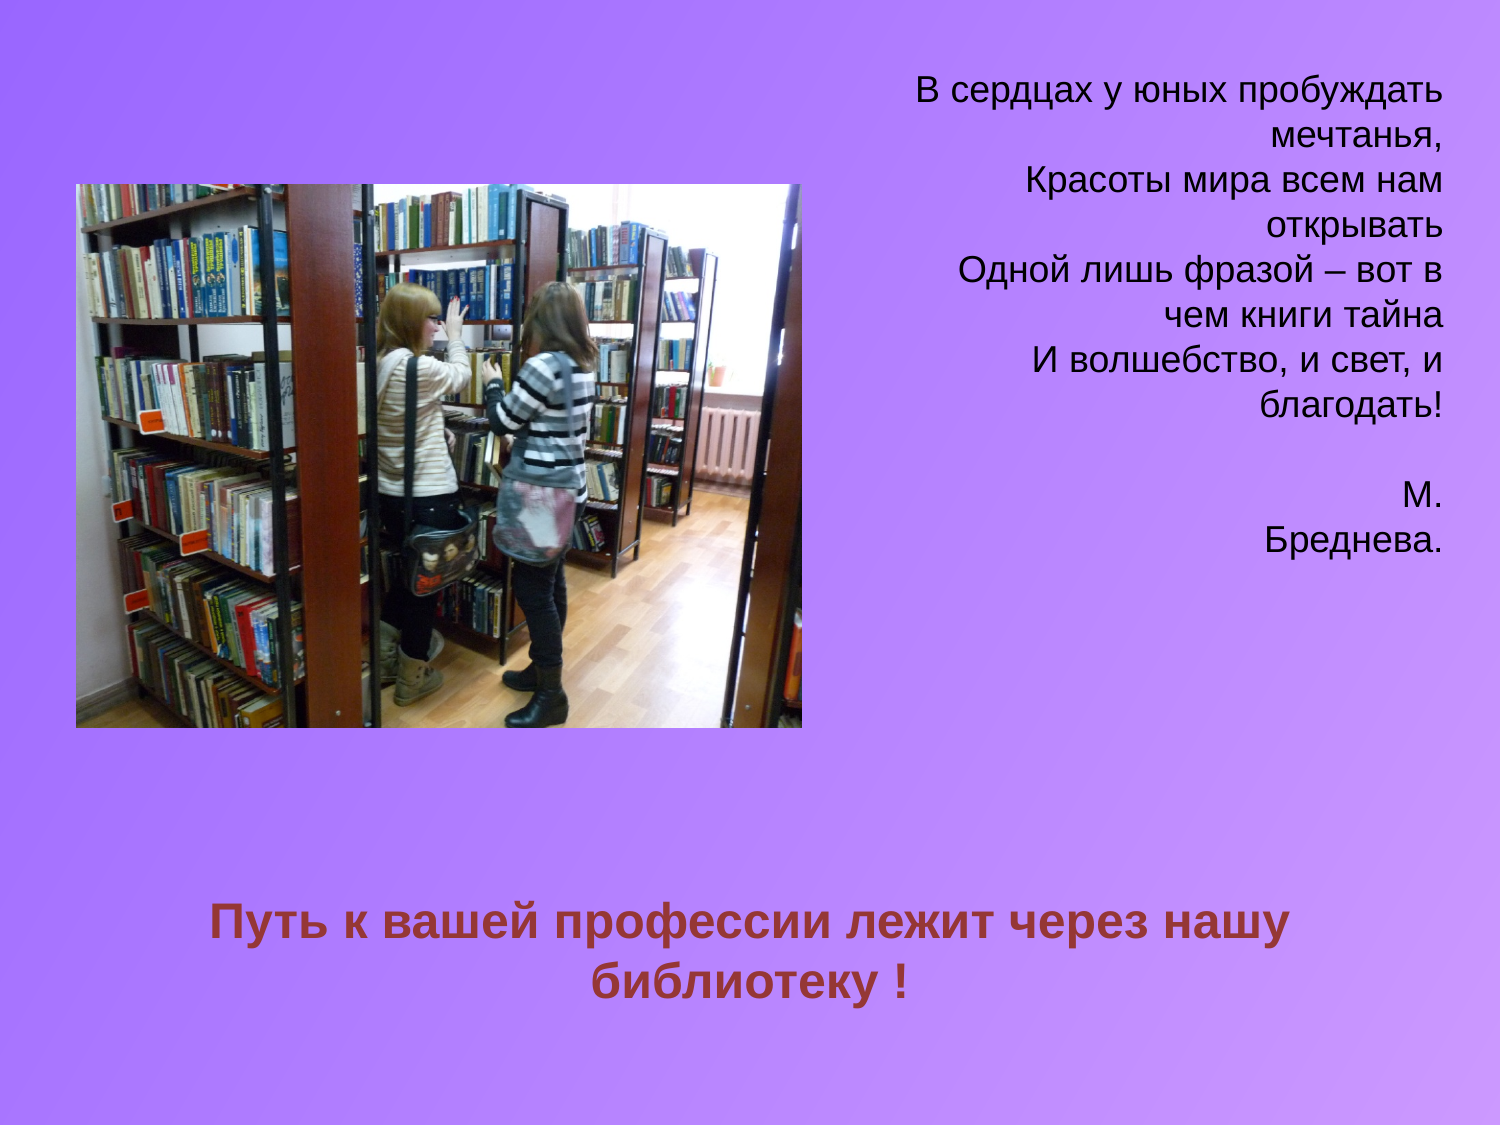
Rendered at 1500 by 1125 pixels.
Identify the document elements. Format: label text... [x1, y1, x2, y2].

picture [76, 184, 802, 729]
text_box Путь к вашей профессии лежит через нашу библиотеку ! [112, 881, 1388, 1017]
text_box В сердцах у юных пробуждать мечтанья, Красоты мира всем нам открывать Одной лишь фразой – вот в чем книги тайна И волшебство, и свет, и благодать! М. Бреднева. [419, 57, 1459, 568]
